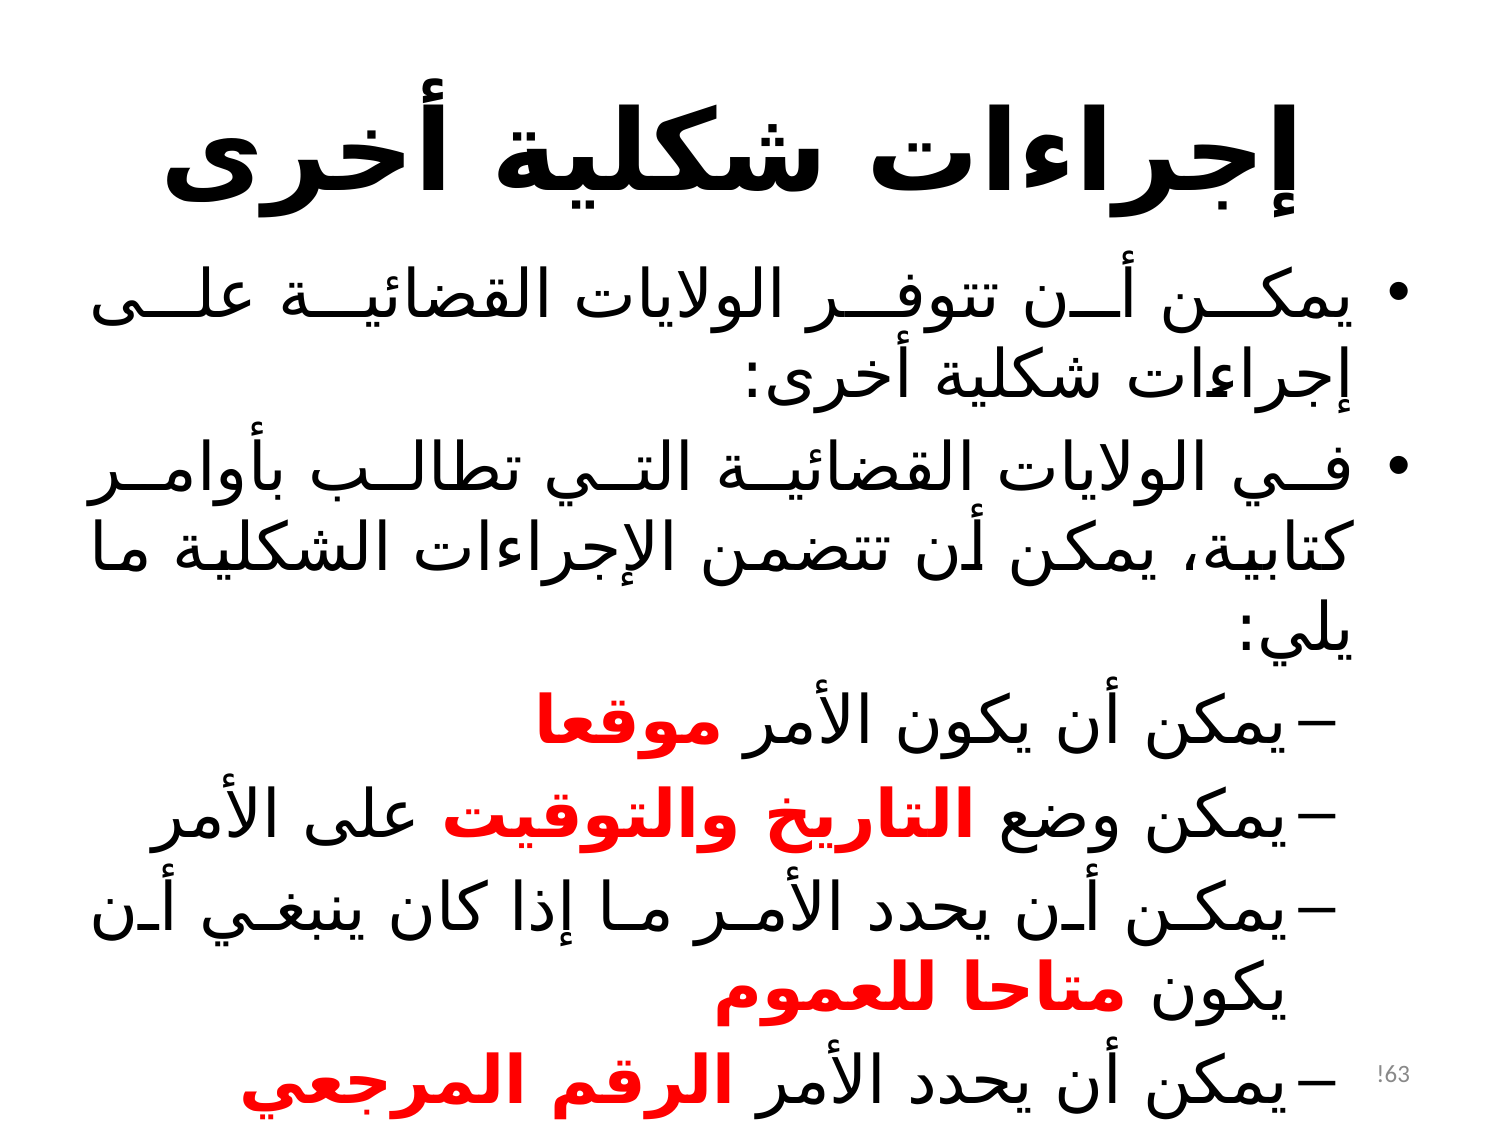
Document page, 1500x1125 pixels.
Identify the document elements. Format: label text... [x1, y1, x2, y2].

slide_number !63 [1074, 1042, 1425, 1103]
text_box يمكن أن تتوفر الولايات القضائية على إجراءات شكلية أخرى: في الولايات القضائية التي تطالب بأوامر كتابية، يمكن أن تتضمن الإجراءات الشكلية ما يلي: يمكن أن يكون الأمر موقعا يمكن وضع التاريخ والتوقيت على الأمر يمكن أن يحدد الأمر ما إذا كان ينبغي أن يكون متاحا للعموم يمكن أن يحدد الأمر الرقم المرجعي يمكن أن يشير الأمر إن كان الطلب يقدم لأول مرة أم أنه تجديد [74, 243, 1425, 1125]
title إجراءات شكلية أخرى [57, 52, 1408, 240]
